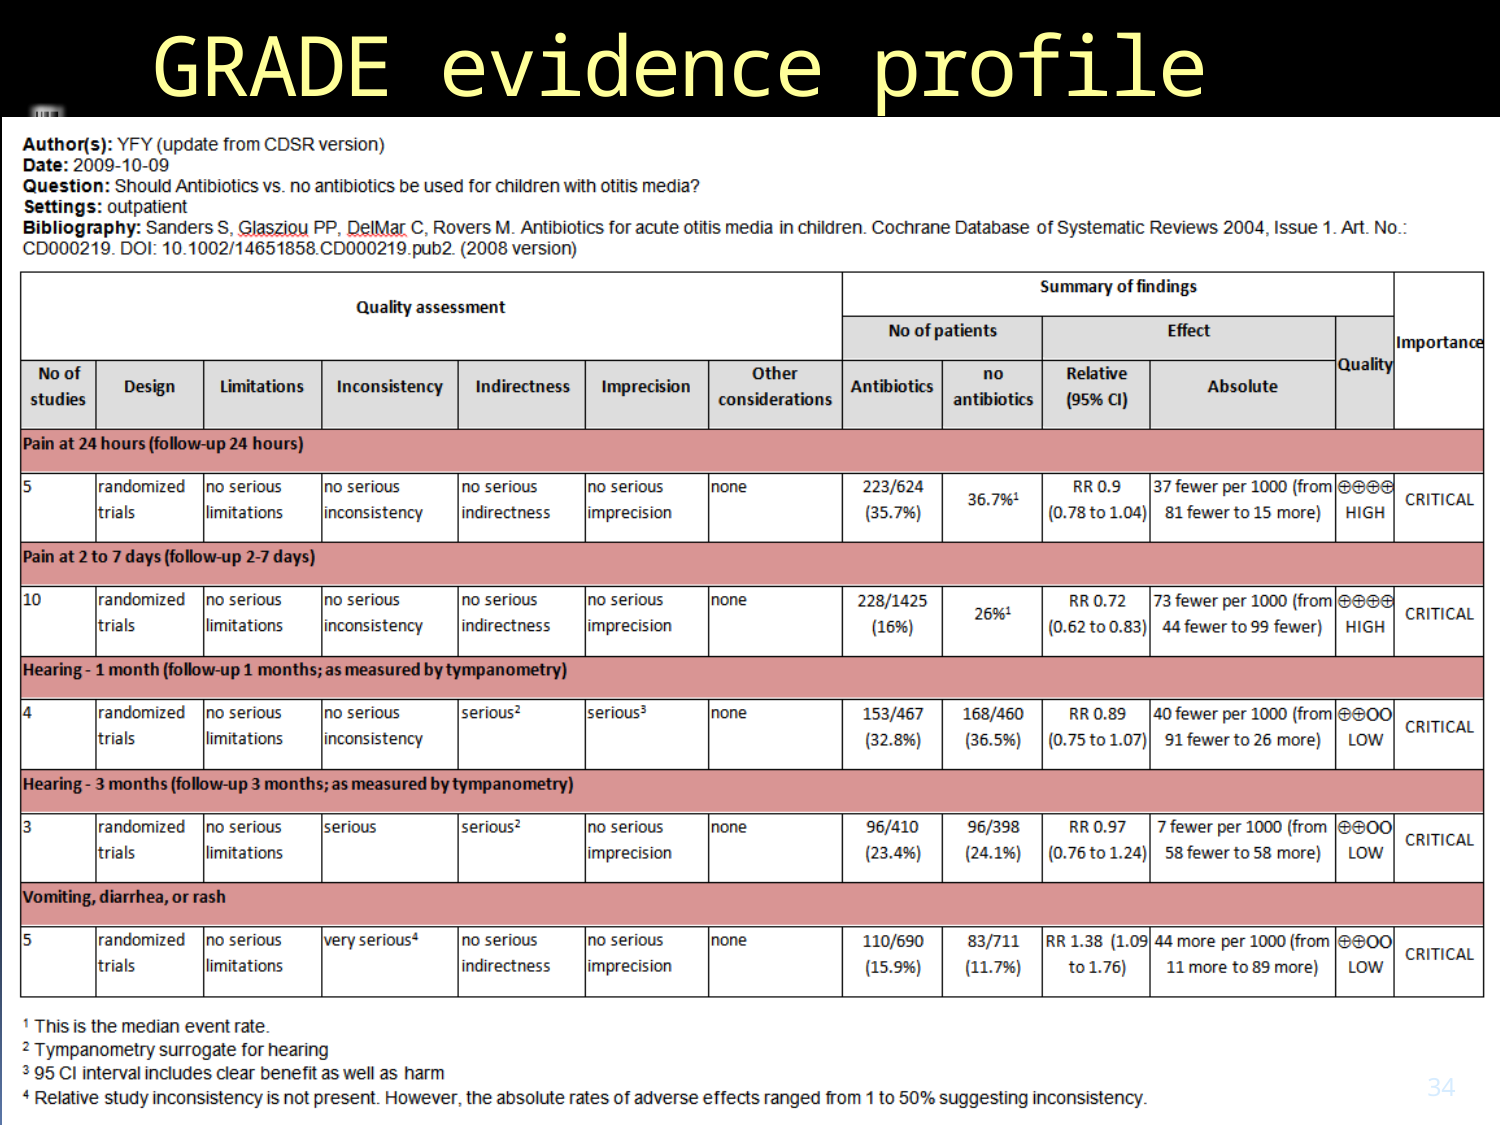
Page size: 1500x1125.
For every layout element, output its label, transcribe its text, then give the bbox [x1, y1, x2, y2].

title GRADE evidence profile [137, 5, 1413, 110]
picture [1, 117, 1500, 1125]
